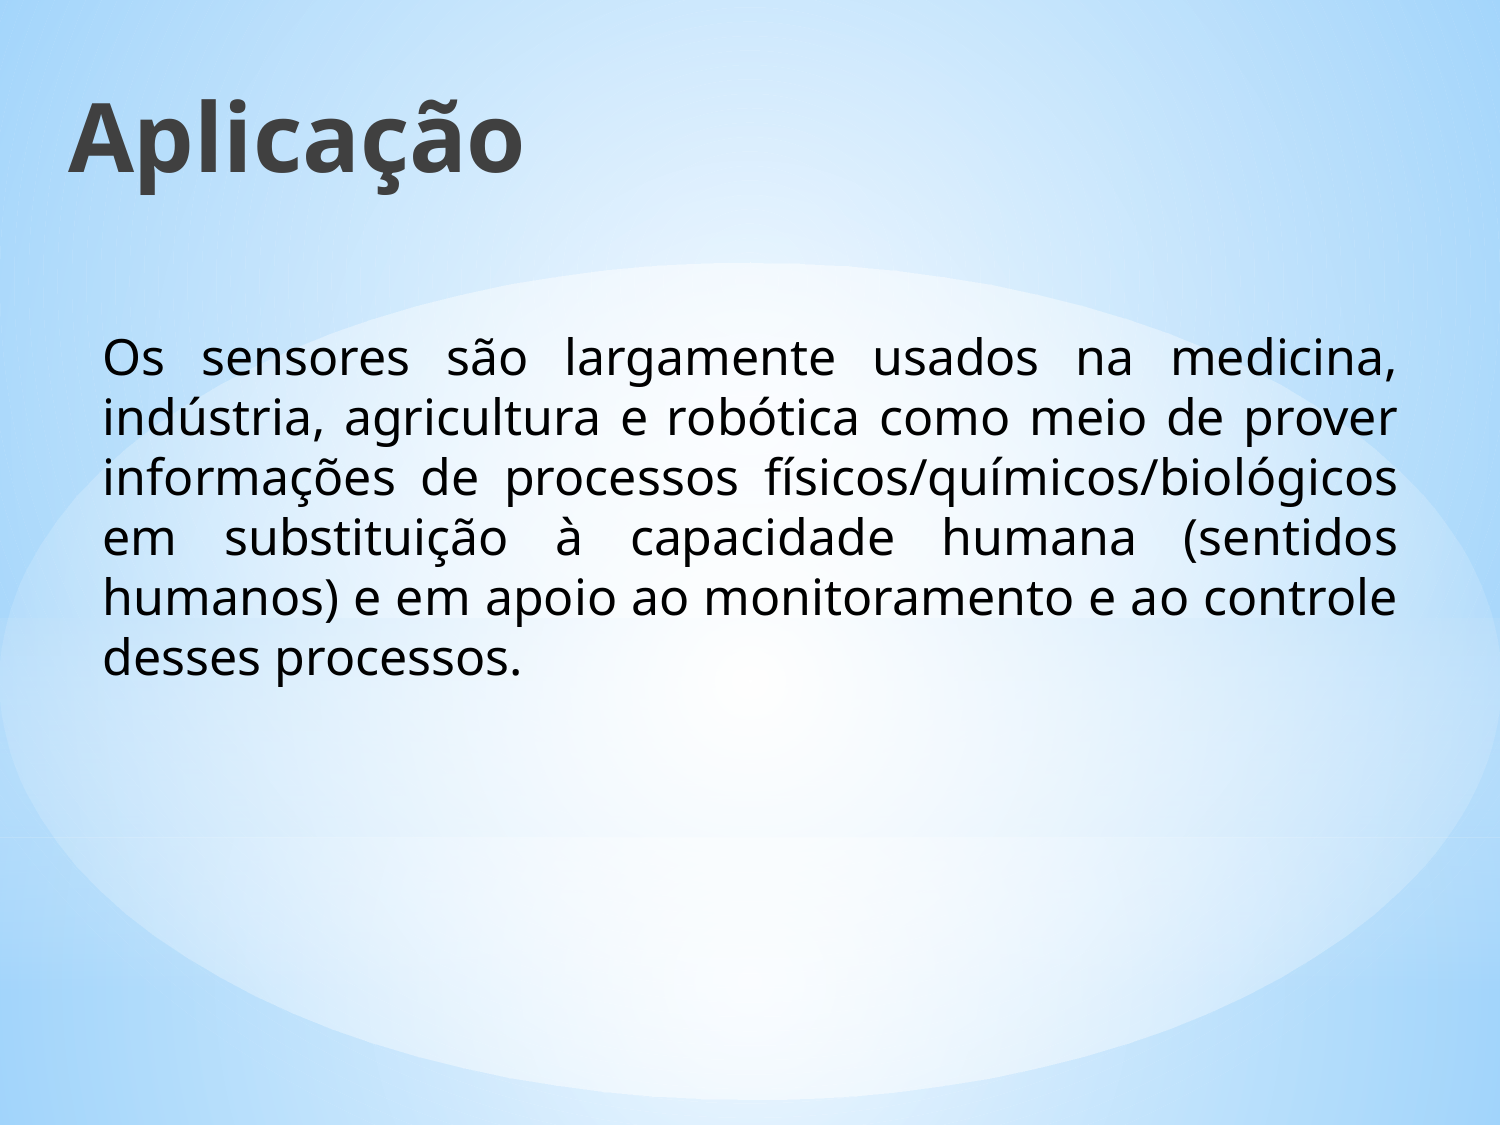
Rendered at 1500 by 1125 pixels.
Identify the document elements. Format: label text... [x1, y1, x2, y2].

text_box Os sensores são largamente usados na medicina, indústria, agricultura e robótica como meio de prover informações de processos físicos/químicos/biológicos em substituição à capacidade humana (sentidos humanos) e em apoio ao monitoramento e ao controle desses processos. [87, 317, 1414, 693]
text_box Aplicação [53, 69, 1174, 257]
